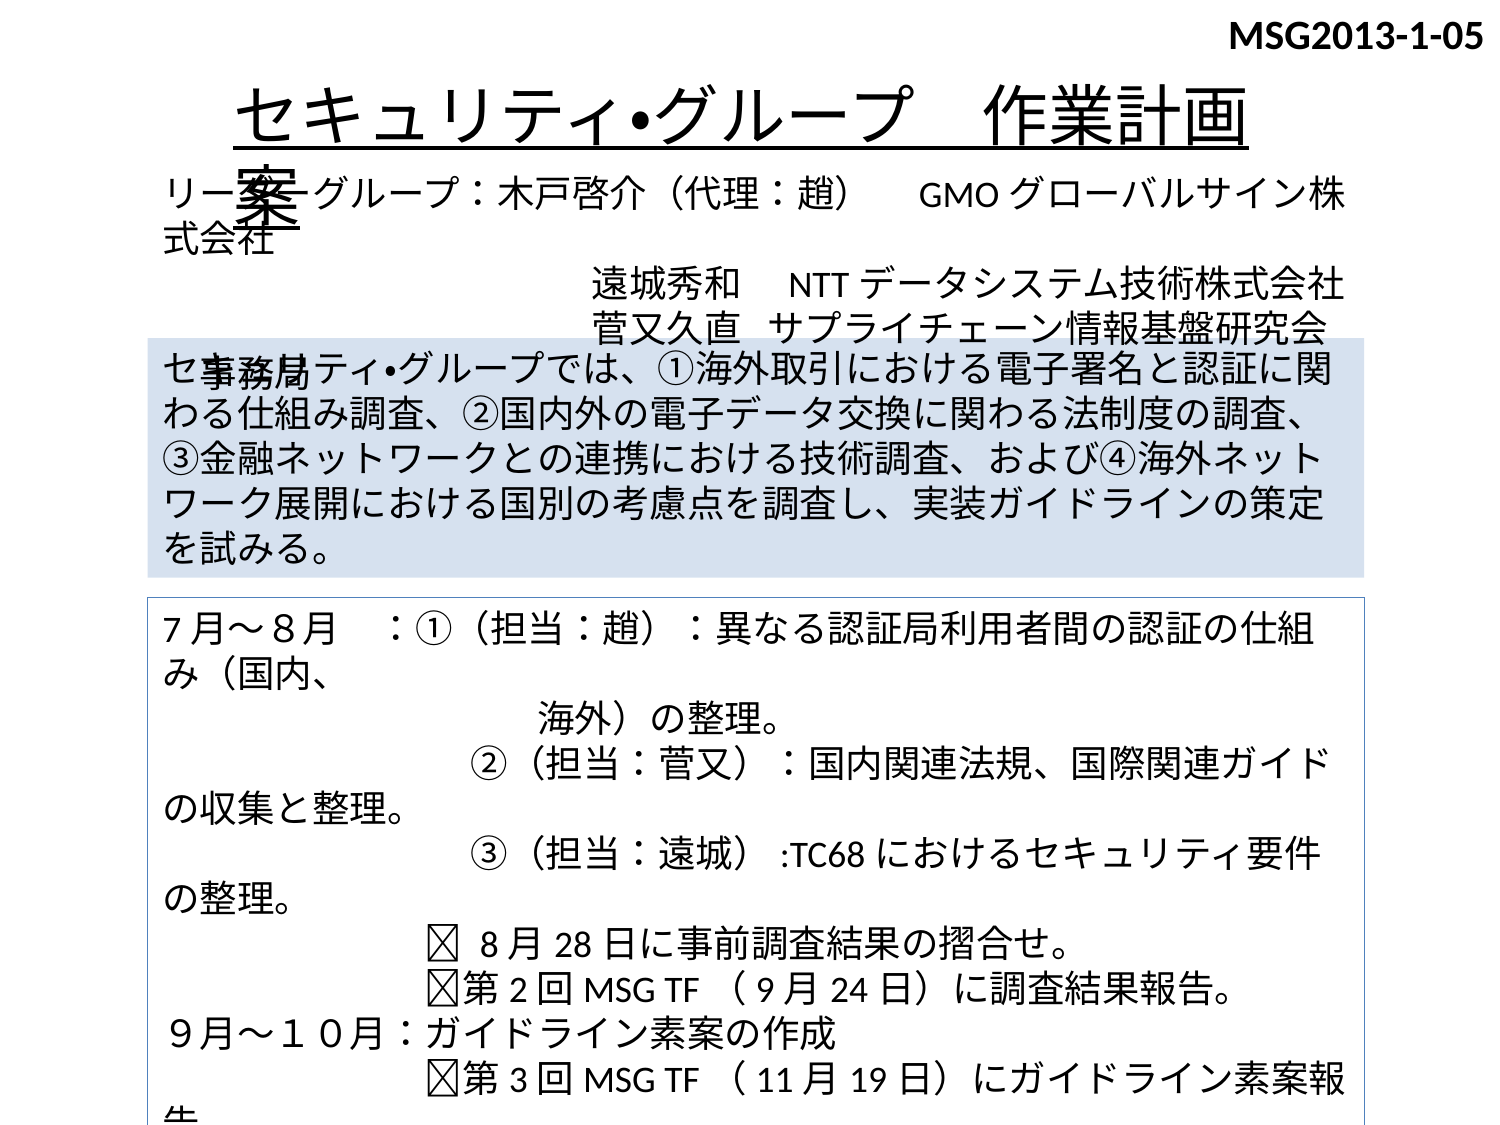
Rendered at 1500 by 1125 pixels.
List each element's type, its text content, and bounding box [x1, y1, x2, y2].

text_box MSG2013-1-05 [997, 0, 1500, 65]
text_box セキュリティ・グループ 作業計画案 [218, 66, 1294, 162]
text_box リーダーグループ：木戸啓介（代理：趙） GMOグローバルサイン株式会社 遠城秀和 NTTデータシステム技術株式会社 菅又久直 サプライチェーン情報基盤研究会 事務局 [147, 162, 1365, 402]
text_box 7月～８月 ：①（担当：趙）：異なる認証局利用者間の認証の仕組み（国内、 海外）の整理。 ②（担当：菅又）：国内関連法規、国際関連ガイドの収集と整理。 ③（担当：遠城）:TC68におけるセキュリティ要件の整理。  8月28日に事前調査結果の摺合せ。 第2回MSG TF（9月24日）に調査結果報告。 ９月～１０月：ガイドライン素案の作成 第3回MSG TF（11月19日）にガイドライン素案報告。 １１月～１２月：調査項目④を含めたガイドライン原案作成。 第4回MSG TF（3月初旬）に調整済ガイドライン原案報告。 [147, 597, 1365, 1125]
text_box セキュリティ・グループでは、①海外取引における電子署名と認証に関わる仕組み調査、②国内外の電子データ交換に関わる法制度の調査、③金融ネットワークとの連携における技術調査、および④海外ネットワーク展開における国別の考慮点を調査し、実装ガイドラインの策定を試みる。 [147, 402, 1365, 578]
